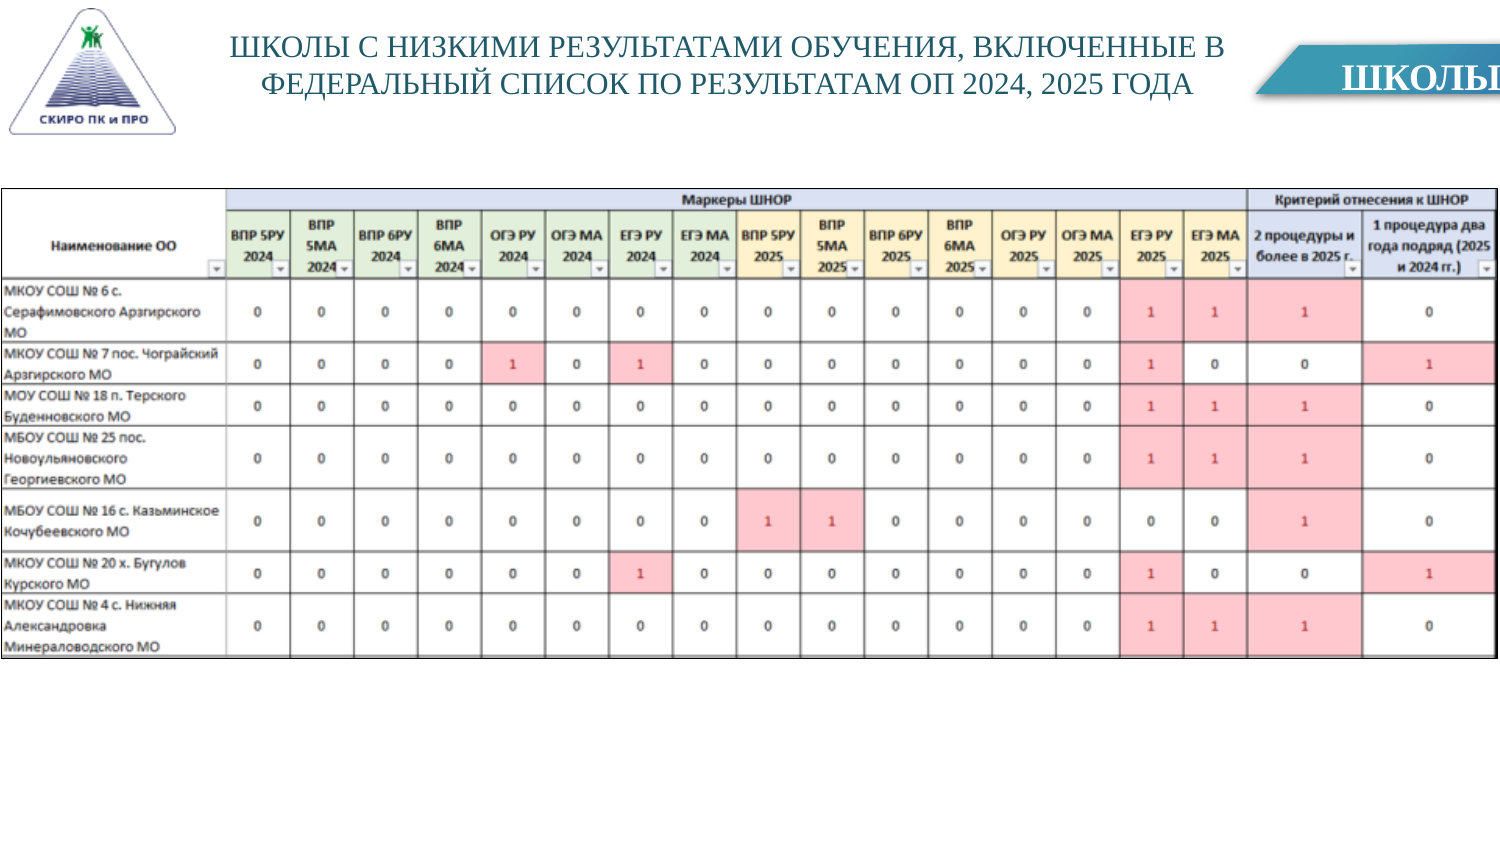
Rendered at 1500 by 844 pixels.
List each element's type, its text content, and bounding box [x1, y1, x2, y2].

text_box ШКОЛЫ С НИЗКИМИ РЕЗУЛЬТАТАМИ ОБУЧЕНИЯ, ВКЛЮЧЕННЫЕ В ФЕДЕРАЛЬНЫЙ СПИСОК ПО РЕЗУЛЬТАТАМ ОП 2024, 2025 ГОДА [176, 18, 1313, 108]
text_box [1313, 0, 1500, 198]
picture [9, 8, 176, 135]
picture [1, 188, 1497, 659]
